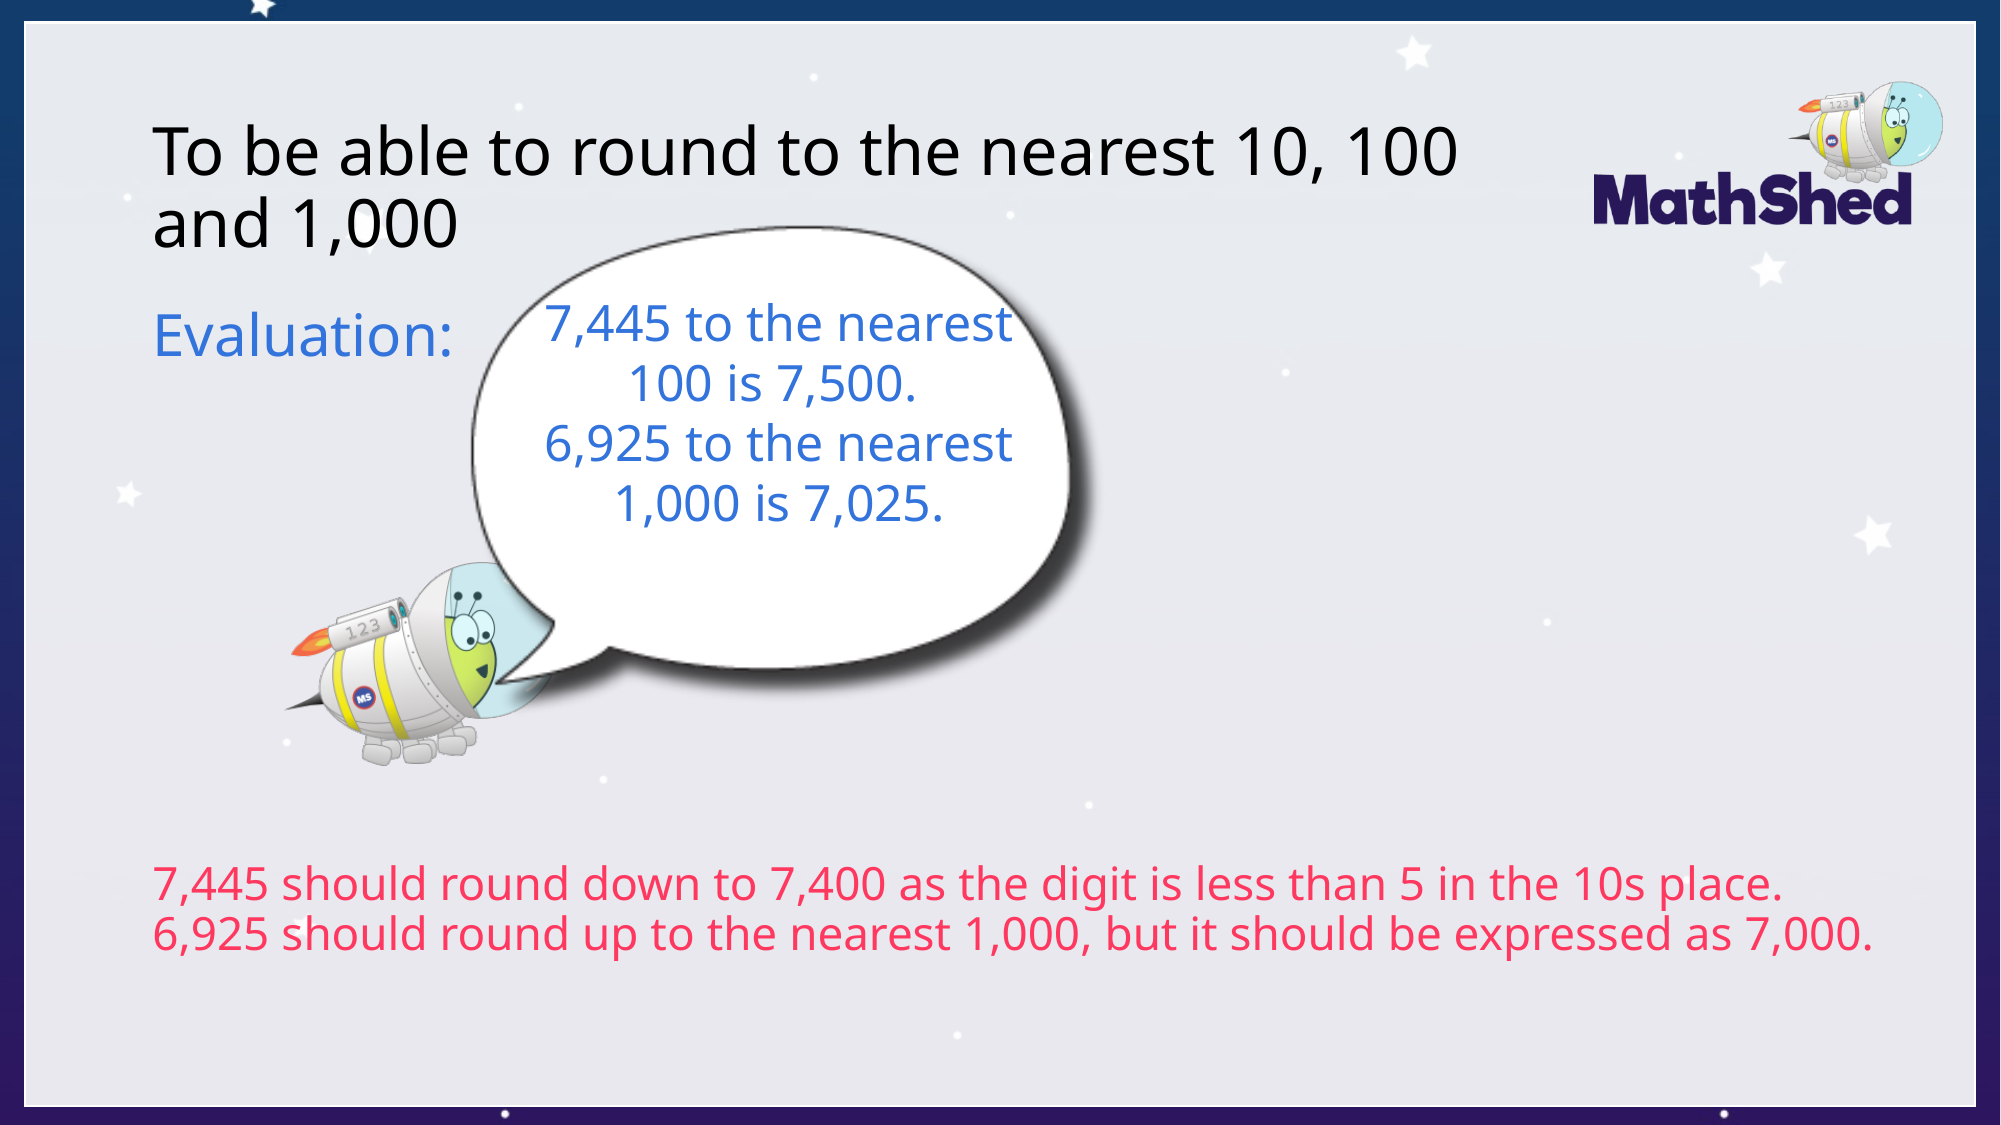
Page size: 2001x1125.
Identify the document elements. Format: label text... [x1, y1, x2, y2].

list Evaluation: 7,445 should round down to 7,400 as the digit is less than 5 in the 10s place. 6,925 should round up to the nearest 1,000, but it should be expressed as 7,000. [137, 298, 1942, 1013]
text_box To be able to round to the nearest 10, 100 and 1,000 [137, 81, 1578, 299]
picture [0, 0, 2001, 1125]
